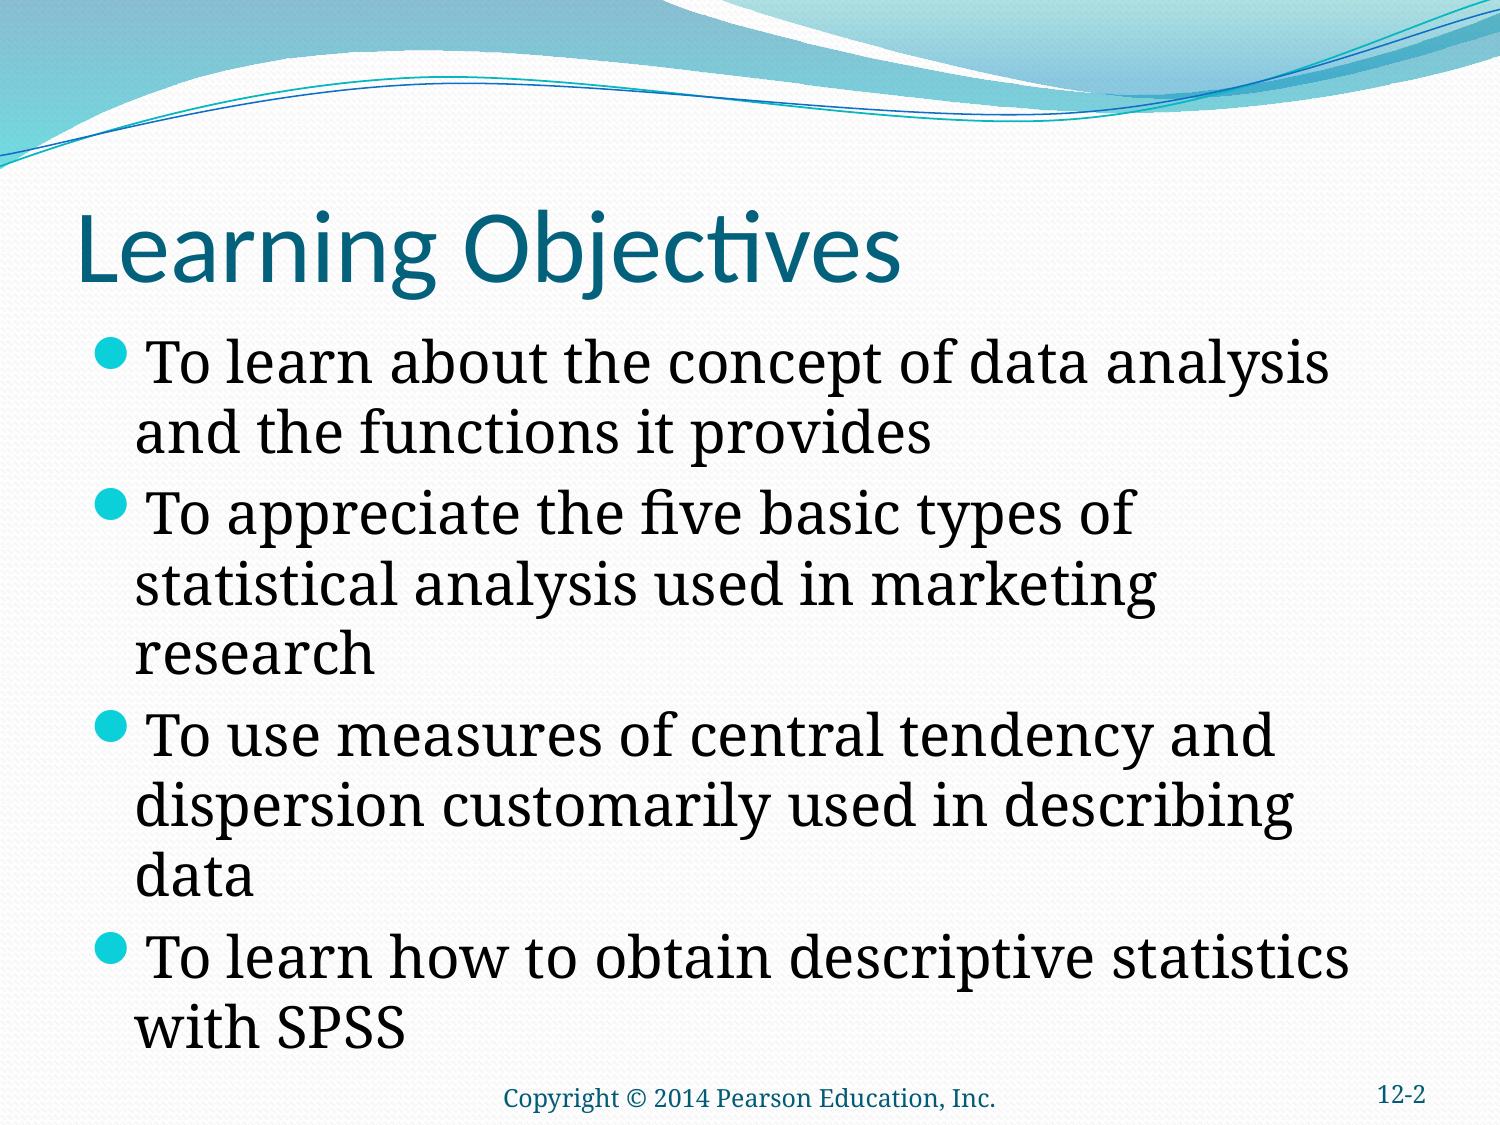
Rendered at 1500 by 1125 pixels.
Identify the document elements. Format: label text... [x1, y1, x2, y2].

title Learning Objectives [74, 115, 1426, 304]
list To learn about the concept of data analysis and the functions it provides To appreciate the five basic types of statistical analysis used in marketing research To use measures of central tendency and dispersion customarily used in describing data To learn how to obtain descriptive statistics with SPSS [74, 317, 1426, 1038]
